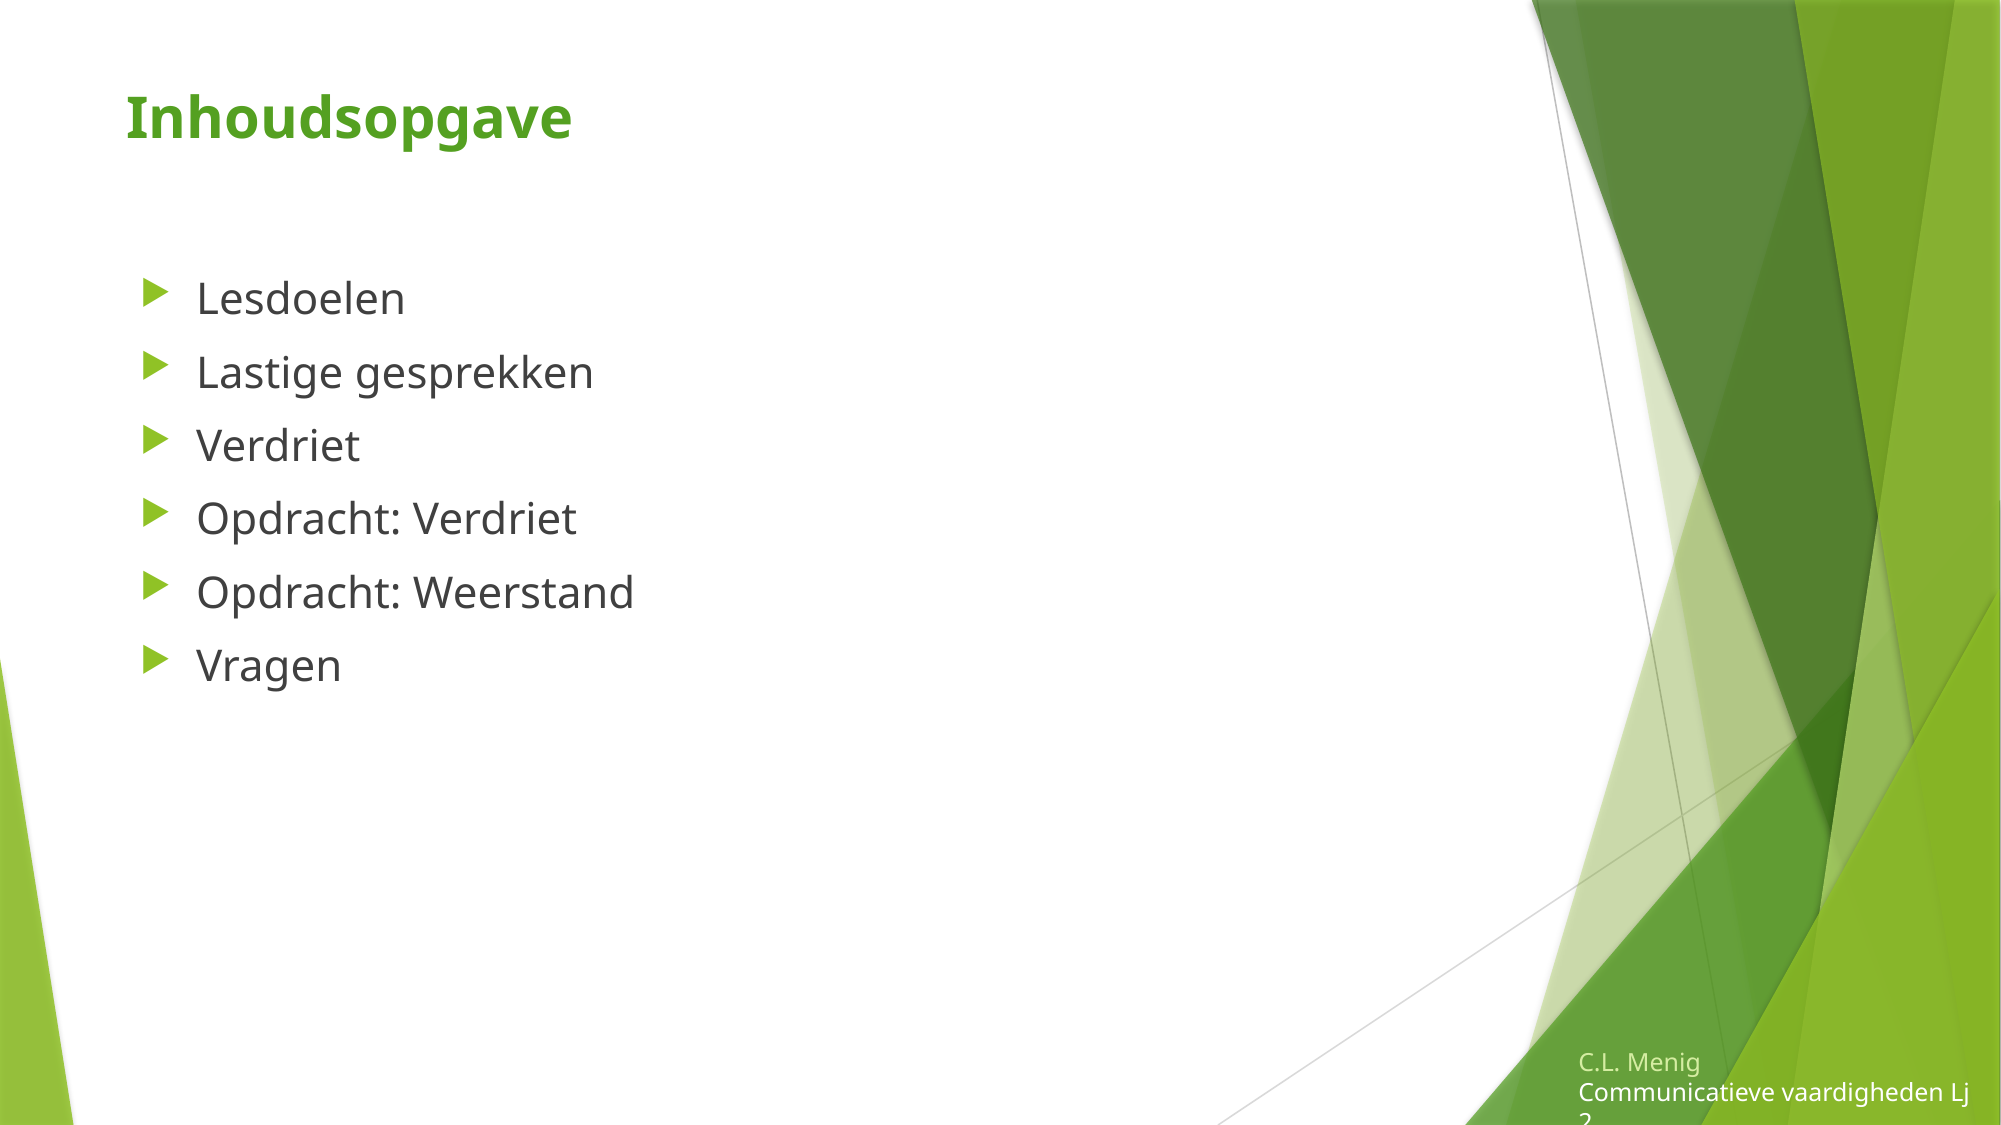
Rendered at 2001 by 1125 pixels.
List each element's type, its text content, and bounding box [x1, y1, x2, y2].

text_box C.L. Menig Communicatieve vaardigheden Lj 2 [1563, 1038, 2000, 1125]
list Lesdoelen Lastige gesprekken Verdriet Opdracht: Verdriet Opdracht: Weerstand Vragen [124, 263, 1570, 1008]
title Inhoudsopgave [111, 72, 1522, 224]
